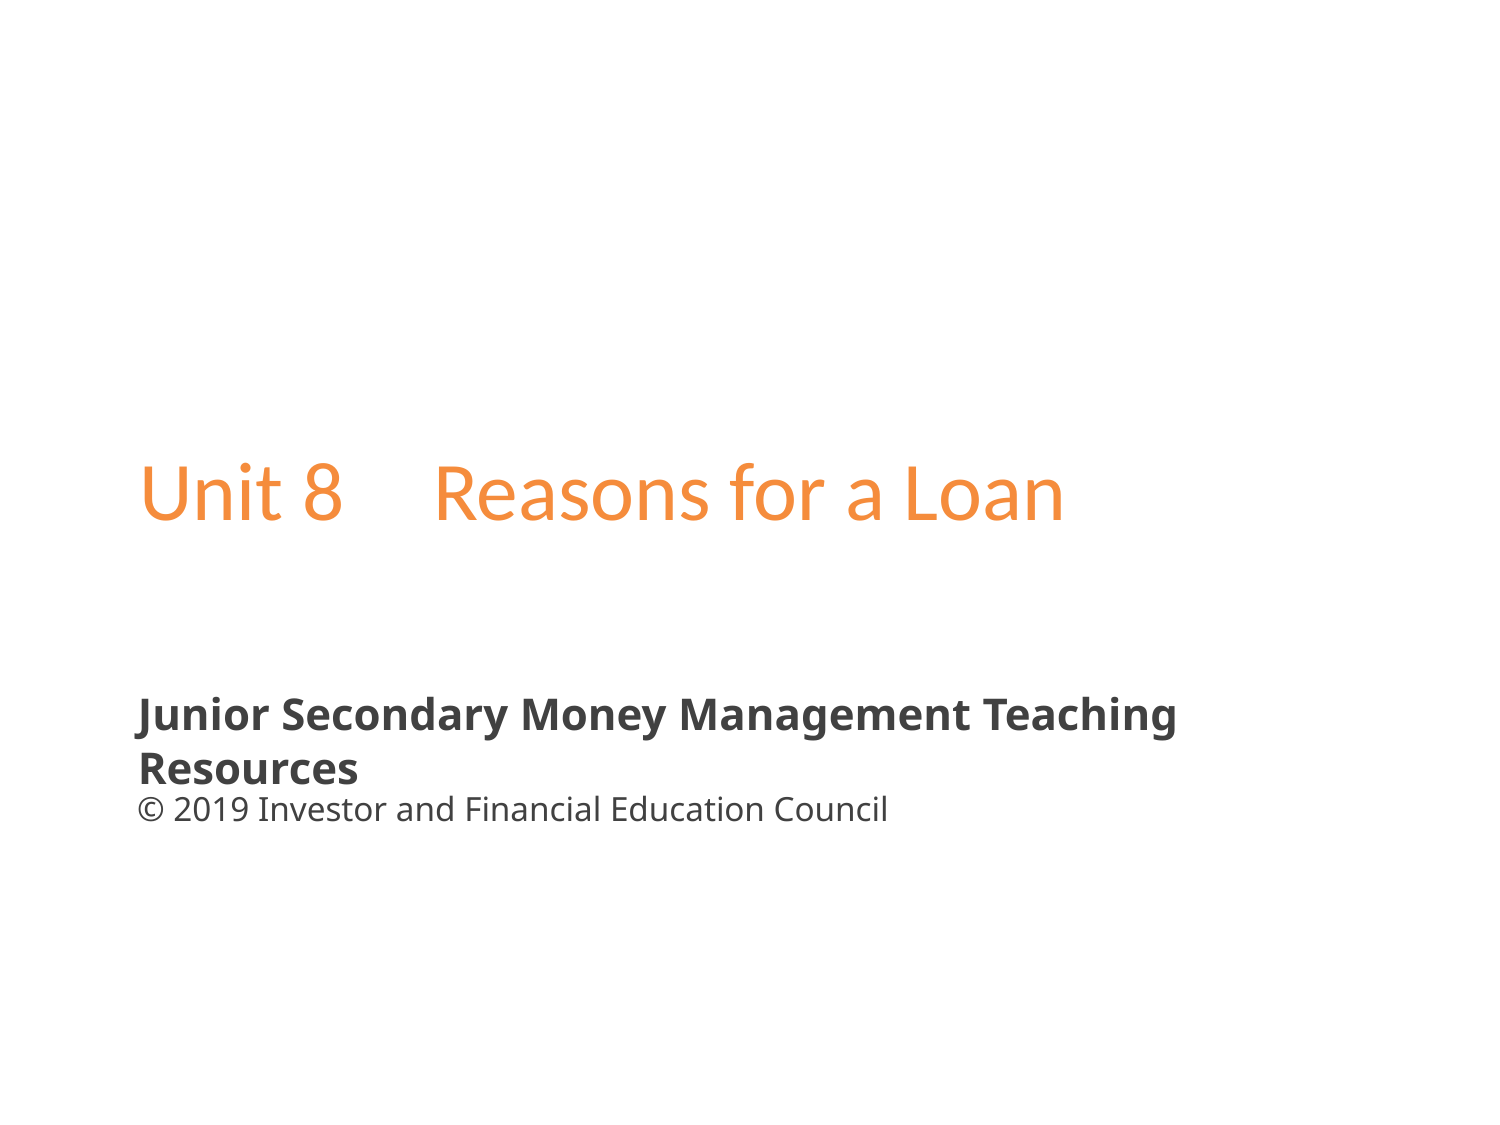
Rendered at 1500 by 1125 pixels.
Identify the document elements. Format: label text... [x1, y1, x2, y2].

list Junior Secondary Money Management Teaching Resources [137, 684, 1365, 763]
list Unit 8 Reasons for a Loan [138, 447, 1290, 684]
list © 2019 Investor and Financial Education Council [136, 772, 1364, 852]
